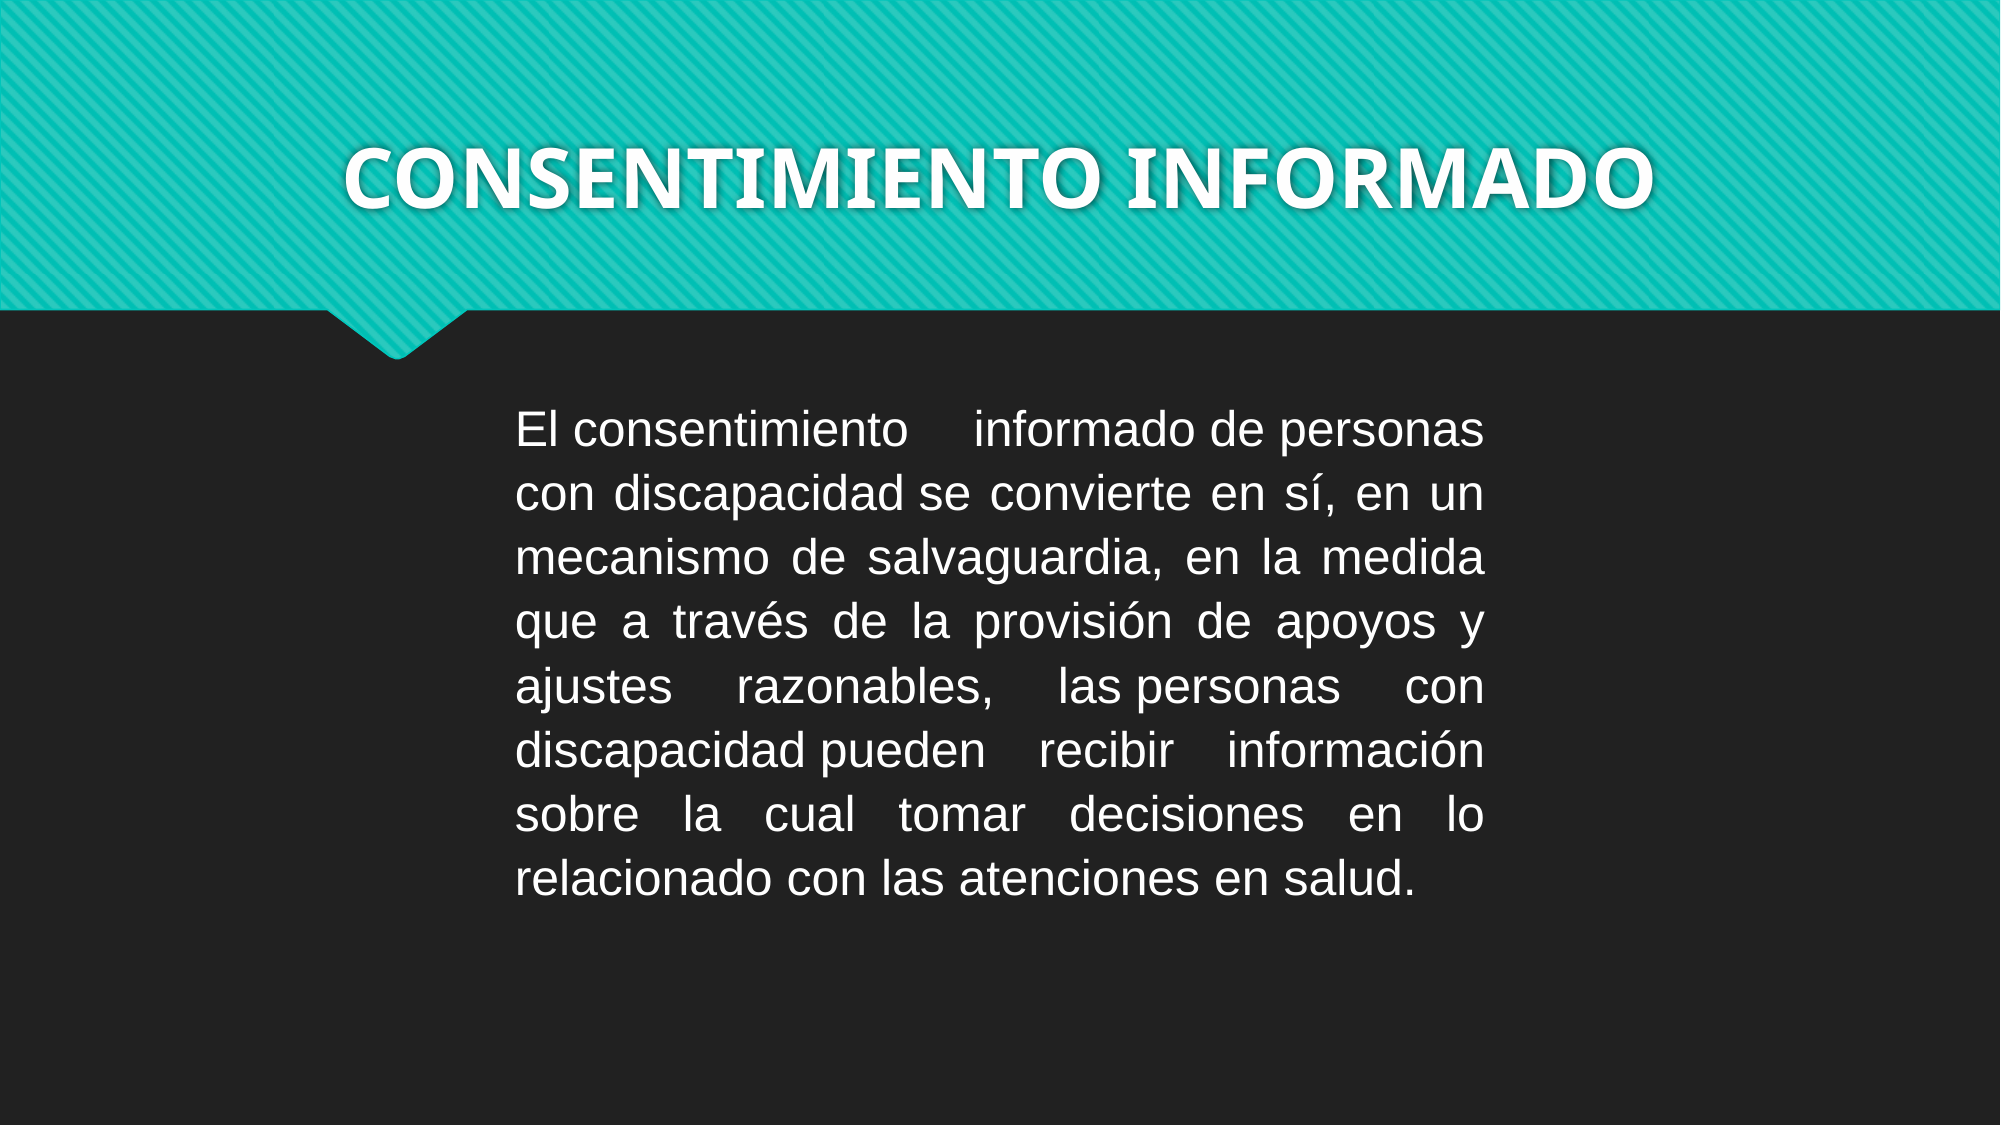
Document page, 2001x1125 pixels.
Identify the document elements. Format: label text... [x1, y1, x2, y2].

text_box El consentimiento informado de personas con discapacidad se convierte en sí, en un mecanismo de salvaguardia, en la medida que a través de la provisión de apoyos y ajustes razonables, las personas con discapacidad pueden recibir información sobre la cual tomar decisiones en lo relacionado con las atenciones en salud. [500, 384, 1500, 913]
title CONSENTIMIENTO INFORMADO [132, 73, 1868, 233]
